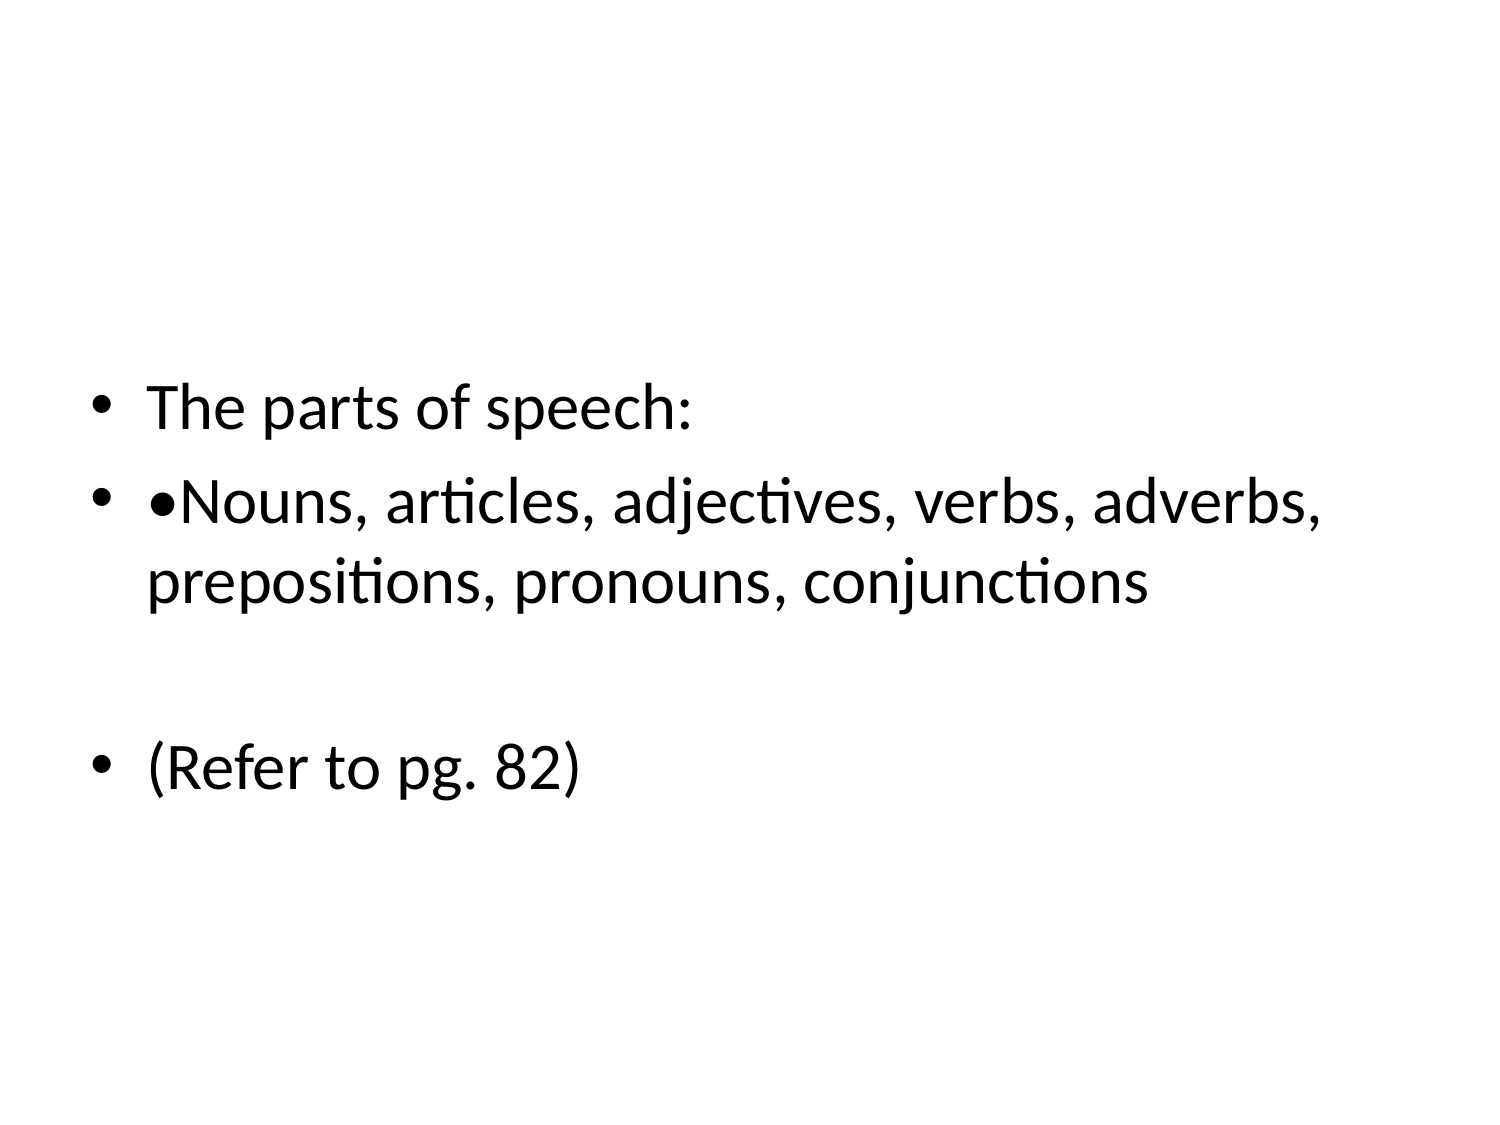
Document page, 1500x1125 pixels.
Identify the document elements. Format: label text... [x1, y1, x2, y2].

list The parts of speech: •Nouns, articles, adjectives, verbs, adverbs, prepositions, pronouns, conjunctions (Refer to pg. 82) [75, 262, 1425, 1005]
